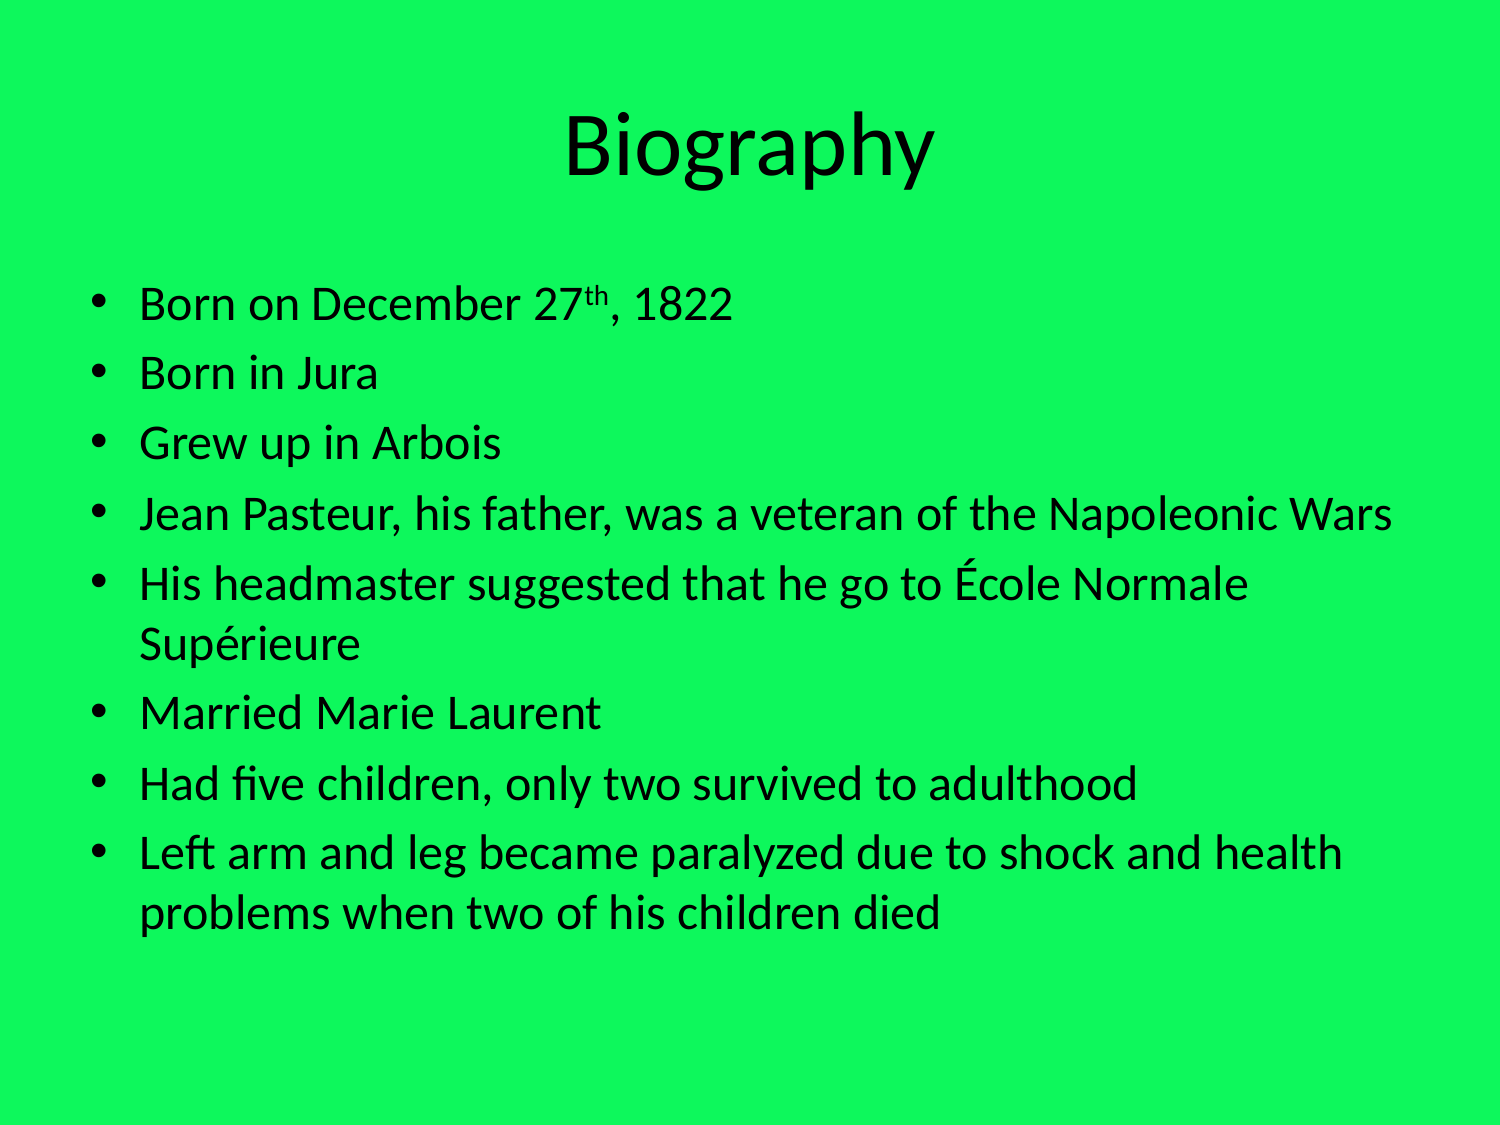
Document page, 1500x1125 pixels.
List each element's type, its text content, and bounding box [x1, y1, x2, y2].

title Biography [75, 45, 1425, 233]
list Born on December 27th, 1822 Born in Jura Grew up in Arbois Jean Pasteur, his father, was a veteran of the Napoleonic Wars His headmaster suggested that he go to École Normale Supérieure Married Marie Laurent Had five children, only two survived to adulthood Left arm and leg became paralyzed due to shock and health problems when two of his children died [75, 262, 1425, 1005]
